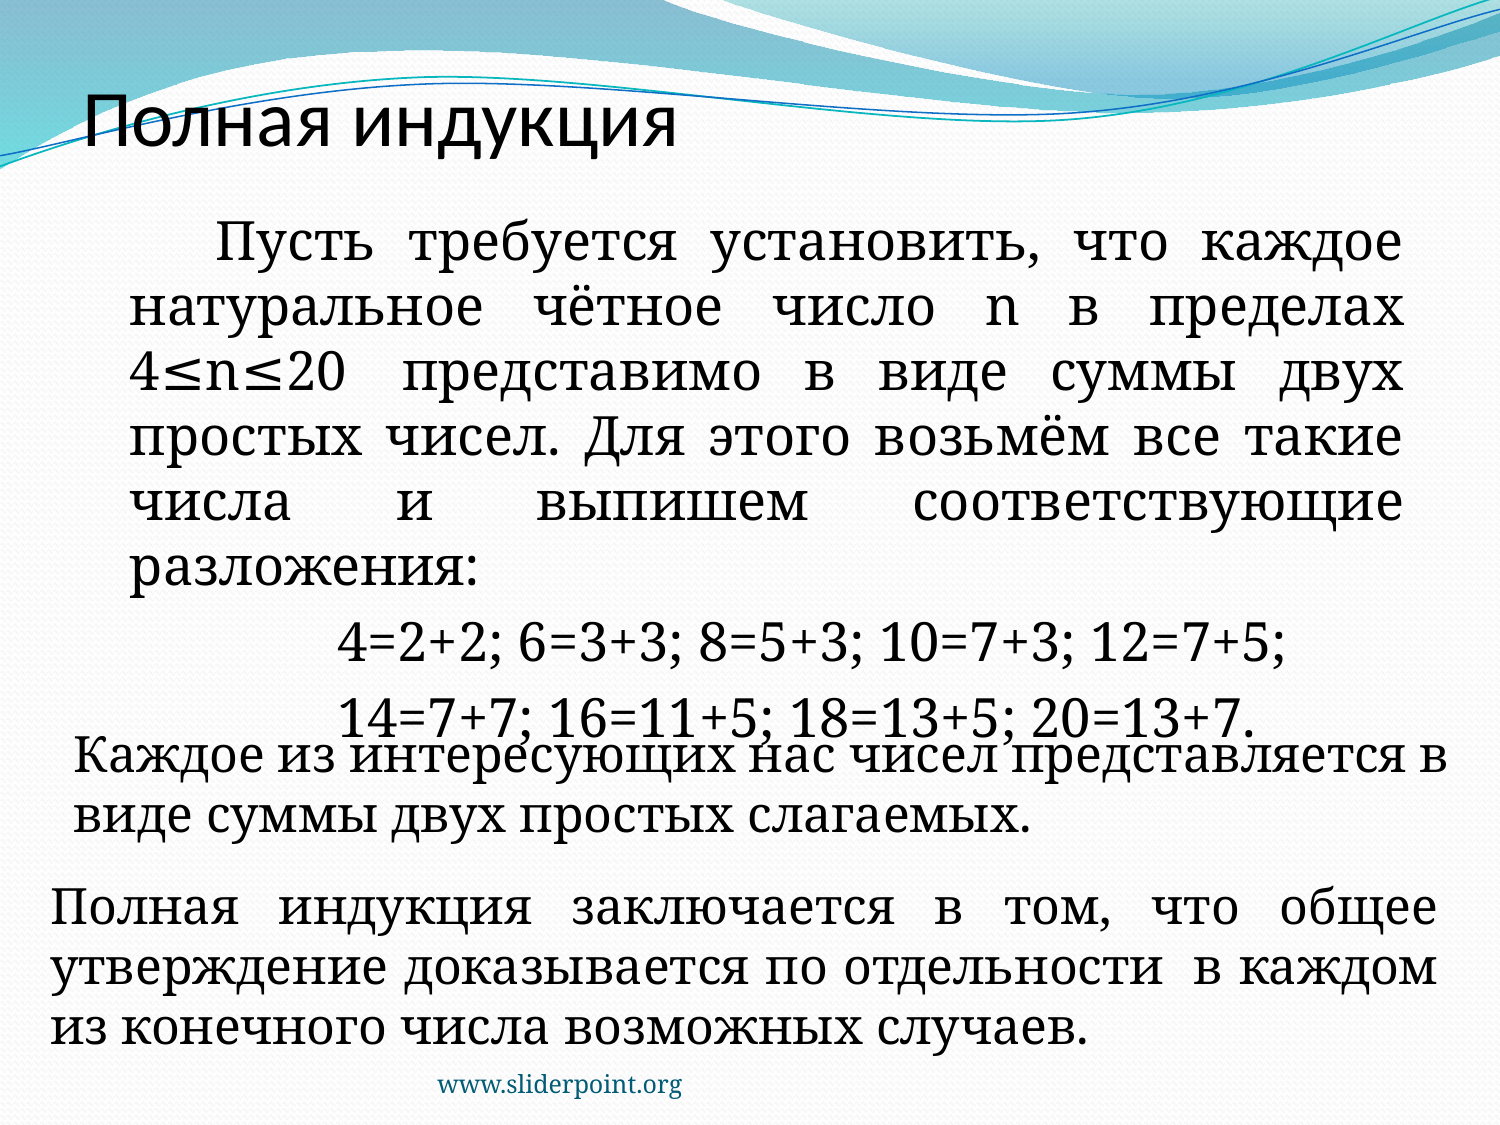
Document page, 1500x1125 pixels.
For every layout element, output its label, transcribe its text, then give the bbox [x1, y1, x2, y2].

text_box Каждое из интересующих нас чисел представляется в виде суммы двух простых слагаемых. [58, 714, 1500, 850]
footer www.sliderpoint.org [437, 1042, 988, 1103]
title Полная индукция [82, 58, 1432, 163]
list Пусть требуется установить, что каждое натуральное чётное число n в пределах 4≤n≤20 представимо в виде суммы двух простых чисел. Для этого возьмём все такие числа и выпишем соответствующие разложения: 4=2+2; 6=3+3; 8=5+3; 10=7+3; 12=7+5; 14=7+7; 16=11+5; 18=13+5; 20=13+7. [70, 199, 1421, 704]
text_box Полная индукция заключается в том, что общее утверждение доказывается по отдельности в каждом из конечного числа возможных случаев. [35, 867, 1454, 1062]
